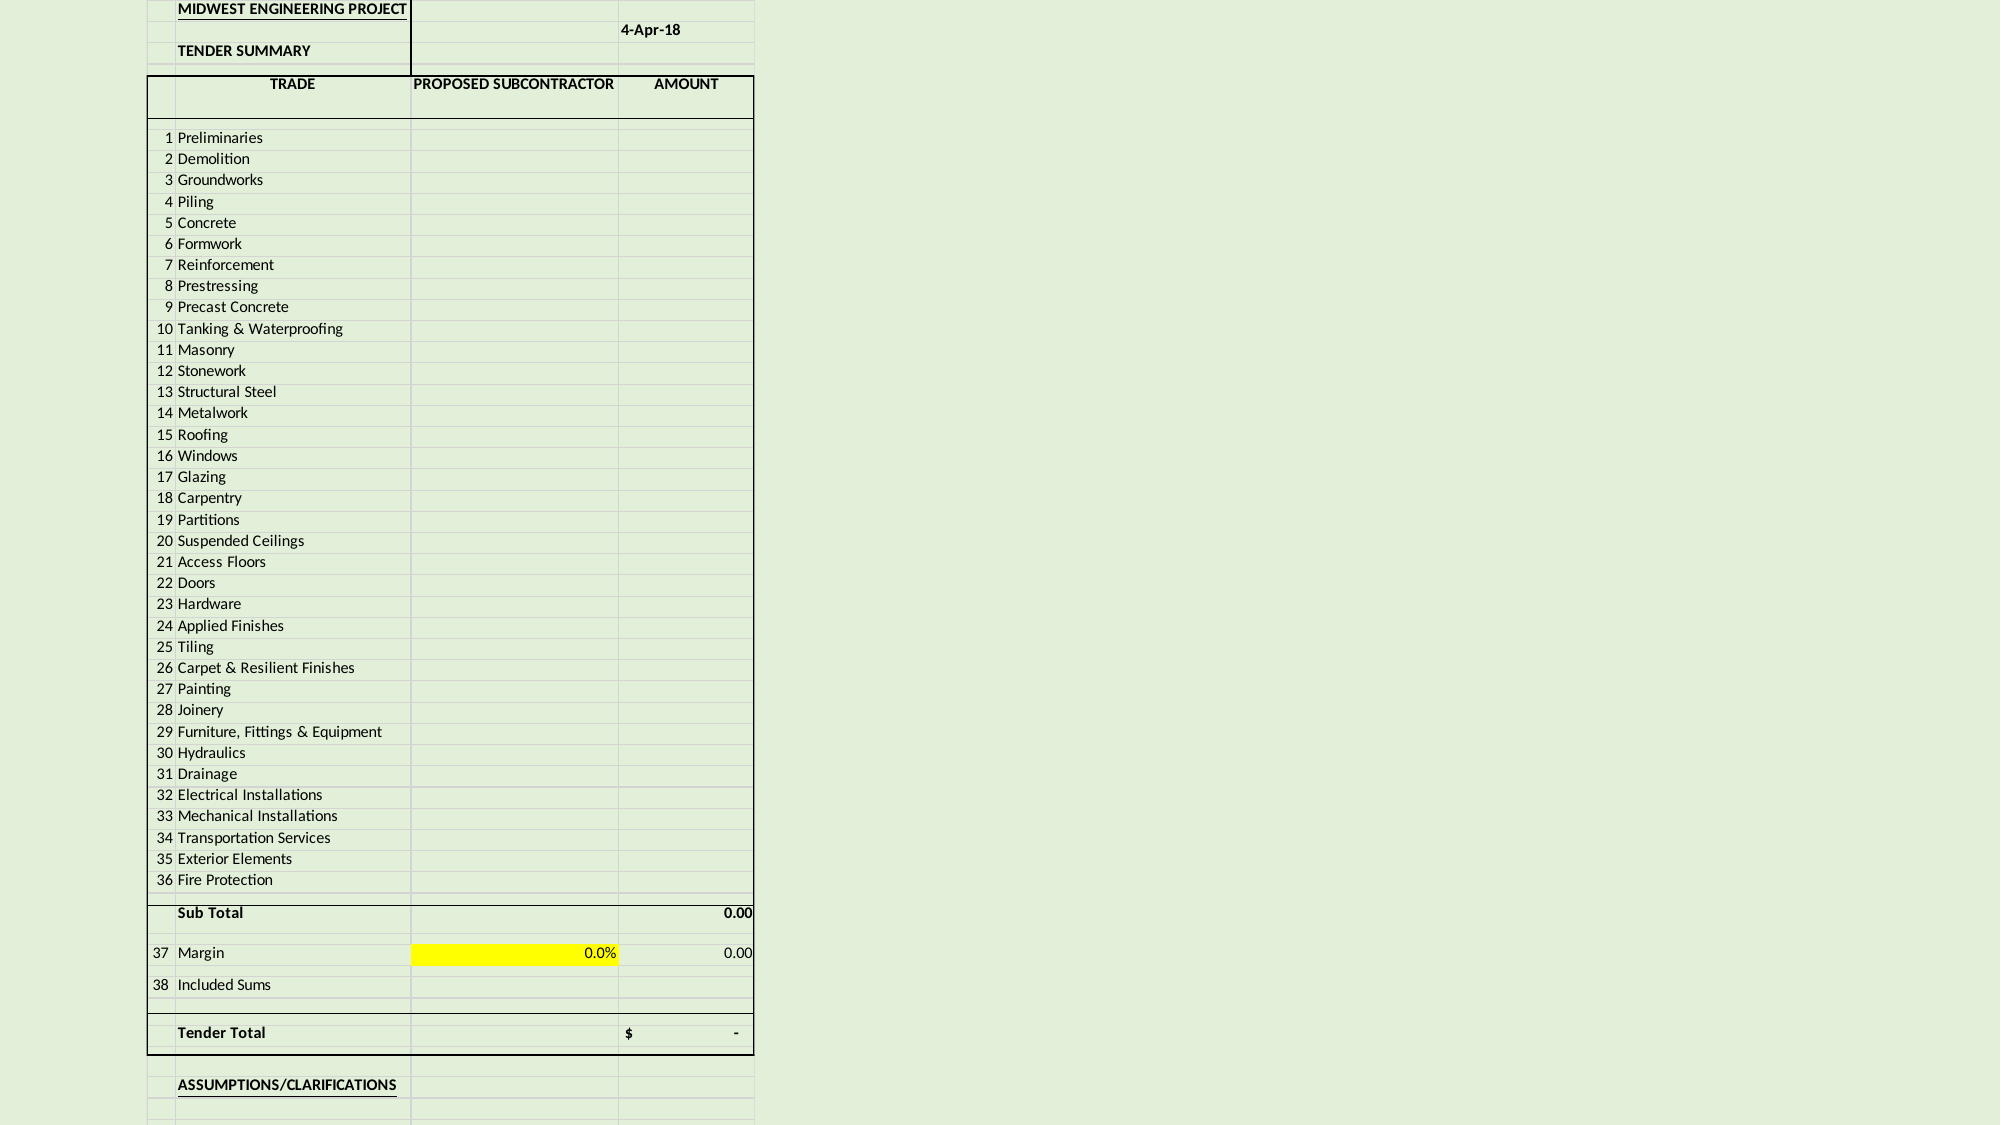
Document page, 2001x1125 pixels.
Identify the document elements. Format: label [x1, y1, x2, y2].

text_box [146, 0, 756, 1125]
